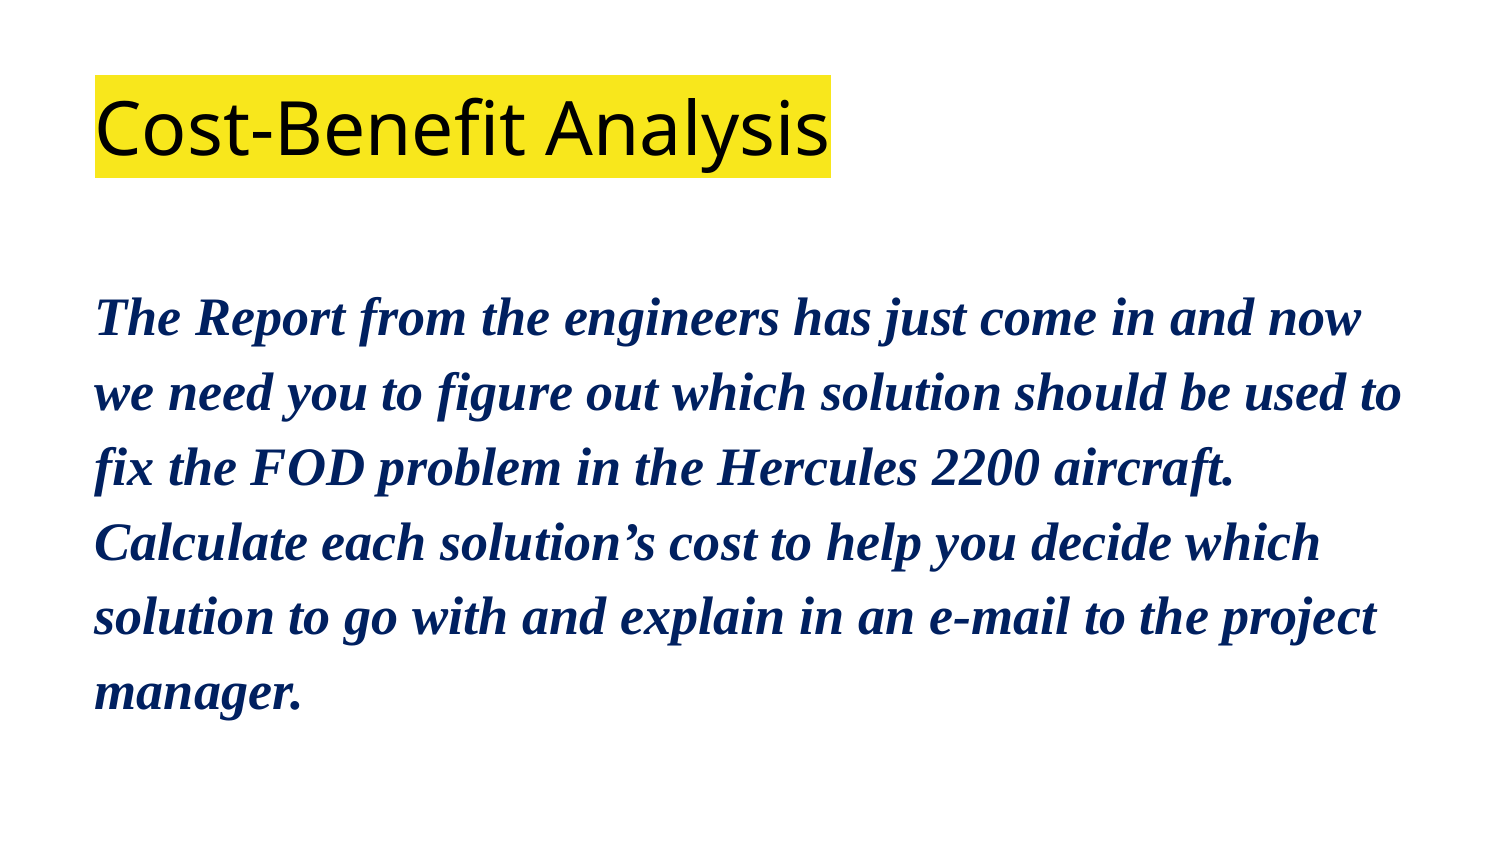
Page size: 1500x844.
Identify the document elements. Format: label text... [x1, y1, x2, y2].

title Cost-Benefit Analysis [83, 75, 1141, 238]
list The Report from the engineers has just come in and now we need you to figure out which solution should be used to fix the FOD problem in the Hercules 2200 aircraft. Calculate each solution’s cost to help you decide which solution to go with and explain in an e-mail to the project manager. [83, 265, 1445, 793]
